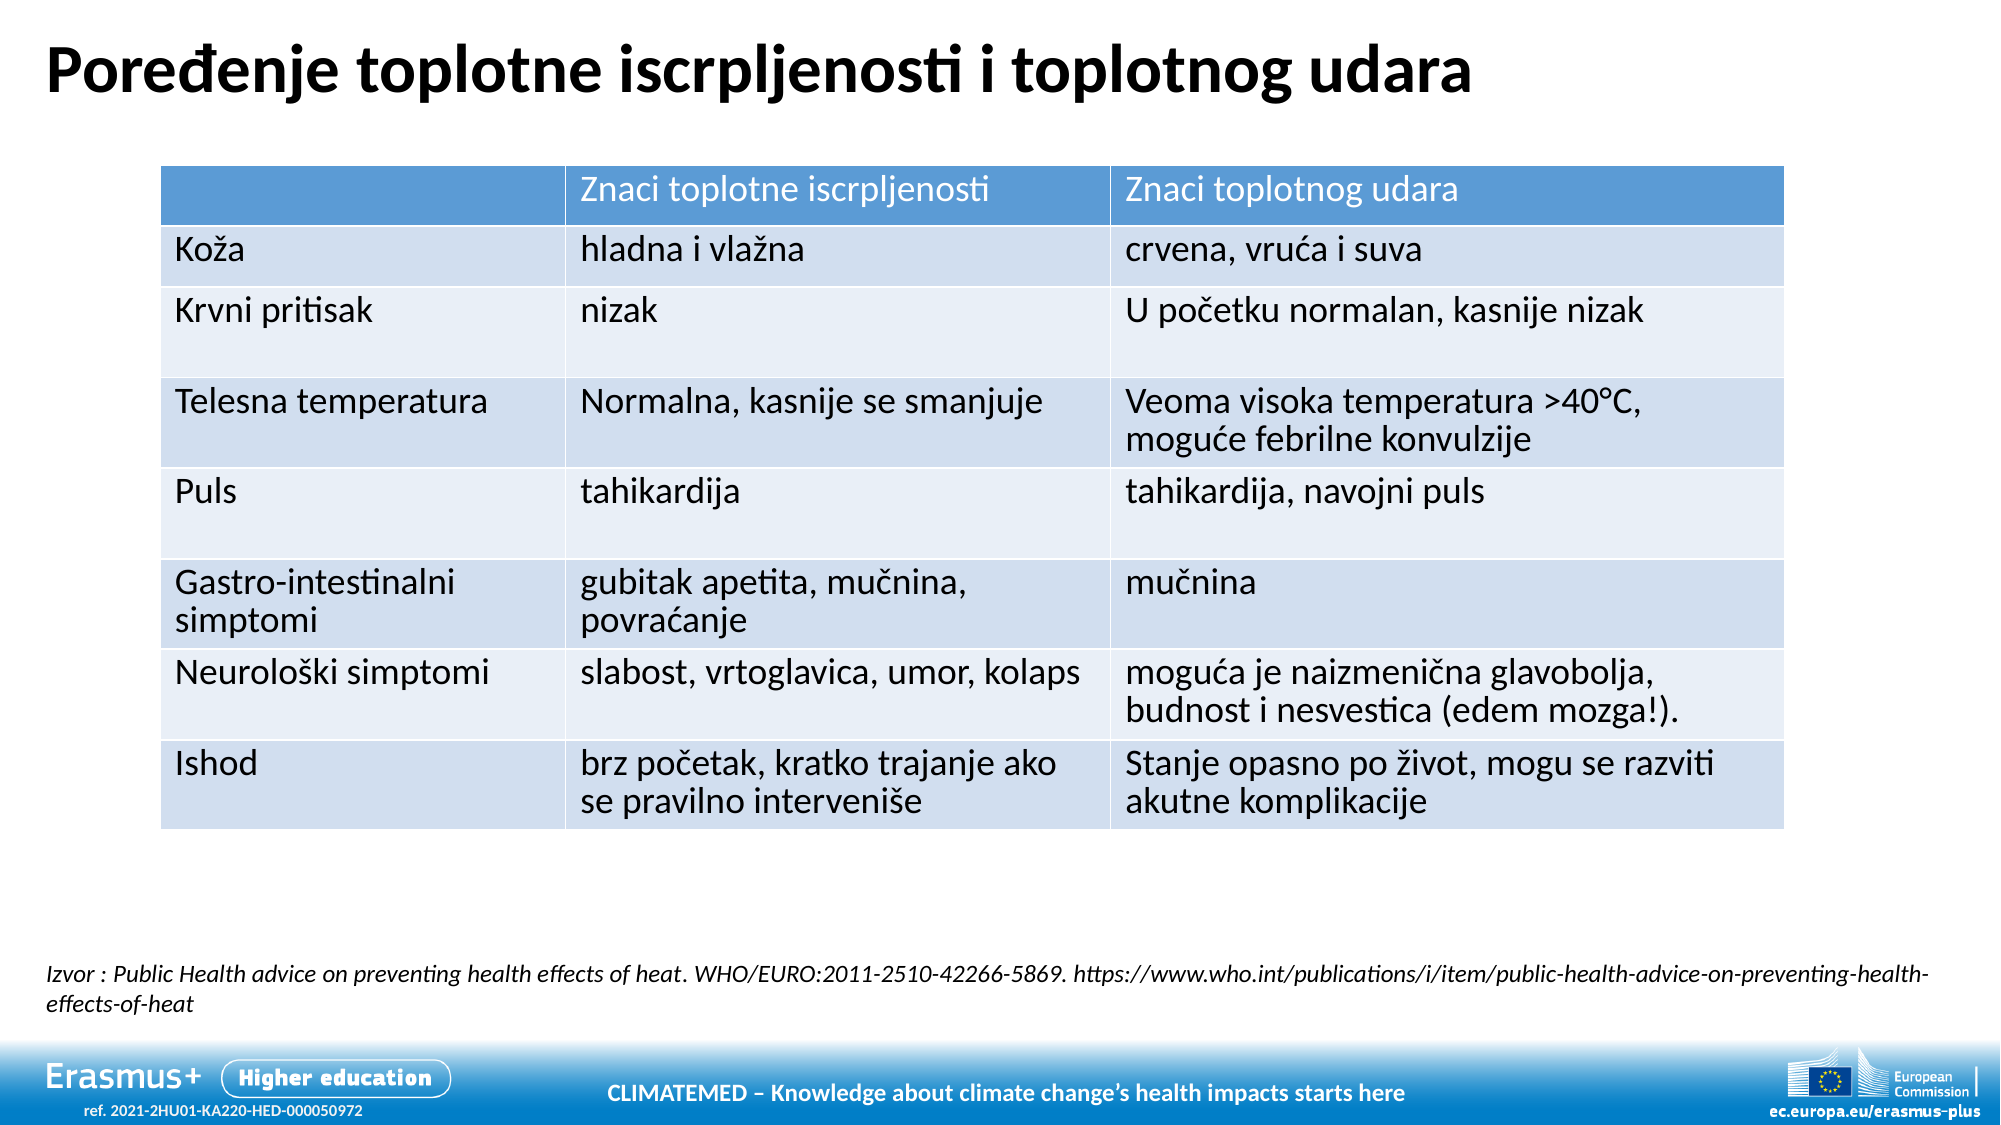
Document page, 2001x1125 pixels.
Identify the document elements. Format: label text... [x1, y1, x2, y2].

table_cell slabost, vrtoglavica, umor, kolaps [566, 650, 1110, 739]
table_cell Koža [161, 227, 565, 286]
table_cell brz početak, kratko trajanje ako se pravilno interveniše [566, 741, 1110, 829]
text_box Izvor : Public Health advice on preventing health effects of heat. WHO/EURO:2011-2510-42266-5869. https://www.who.int/publications/i/item/public-health-advice-on-preventing-health-effects-of-heat [31, 950, 1983, 1025]
table_cell Krvni pritisak [161, 288, 565, 377]
table_cell tahikardija, navojni puls [1111, 469, 1784, 558]
table_cell mučnina [1111, 560, 1784, 648]
table_cell nizak [566, 288, 1110, 377]
table_cell Telesna temperatura [161, 378, 565, 467]
table_cell Veoma visoka temperatura >40°C, moguće febrilne konvulzije [1111, 378, 1784, 467]
table_cell Stanje opasno po život, mogu se razviti akutne komplikacije [1111, 741, 1784, 829]
table_cell hladna i vlažna [566, 227, 1110, 286]
table_cell crvena, vruća i suva [1111, 227, 1784, 286]
table_cell moguća je naizmenična glavobolja, budnost i nesvestica (edem mozga!). [1111, 650, 1784, 739]
table_cell Gastro-intestinalni simptomi [161, 560, 565, 648]
title Poređenje toplotne iscrpljenosti i toplotnog udara [31, 25, 1984, 116]
table_cell Normalna, kasnije se smanjuje [566, 378, 1110, 467]
table_cell gubitak apetita, mučnina, povraćanje [566, 560, 1110, 648]
table_header [161, 166, 565, 225]
picture [0, 899, 2000, 1125]
table_header Znaci toplotne iscrpljenosti [566, 166, 1110, 225]
table_cell U početku normalan, kasnije nizak [1111, 288, 1784, 377]
table_header Znaci toplotnog udara [1111, 166, 1784, 225]
table_cell Ishod [161, 741, 565, 829]
table_cell Puls [161, 469, 565, 558]
table_cell tahikardija [566, 469, 1110, 558]
table_cell Neurološki simptomi [161, 650, 565, 739]
